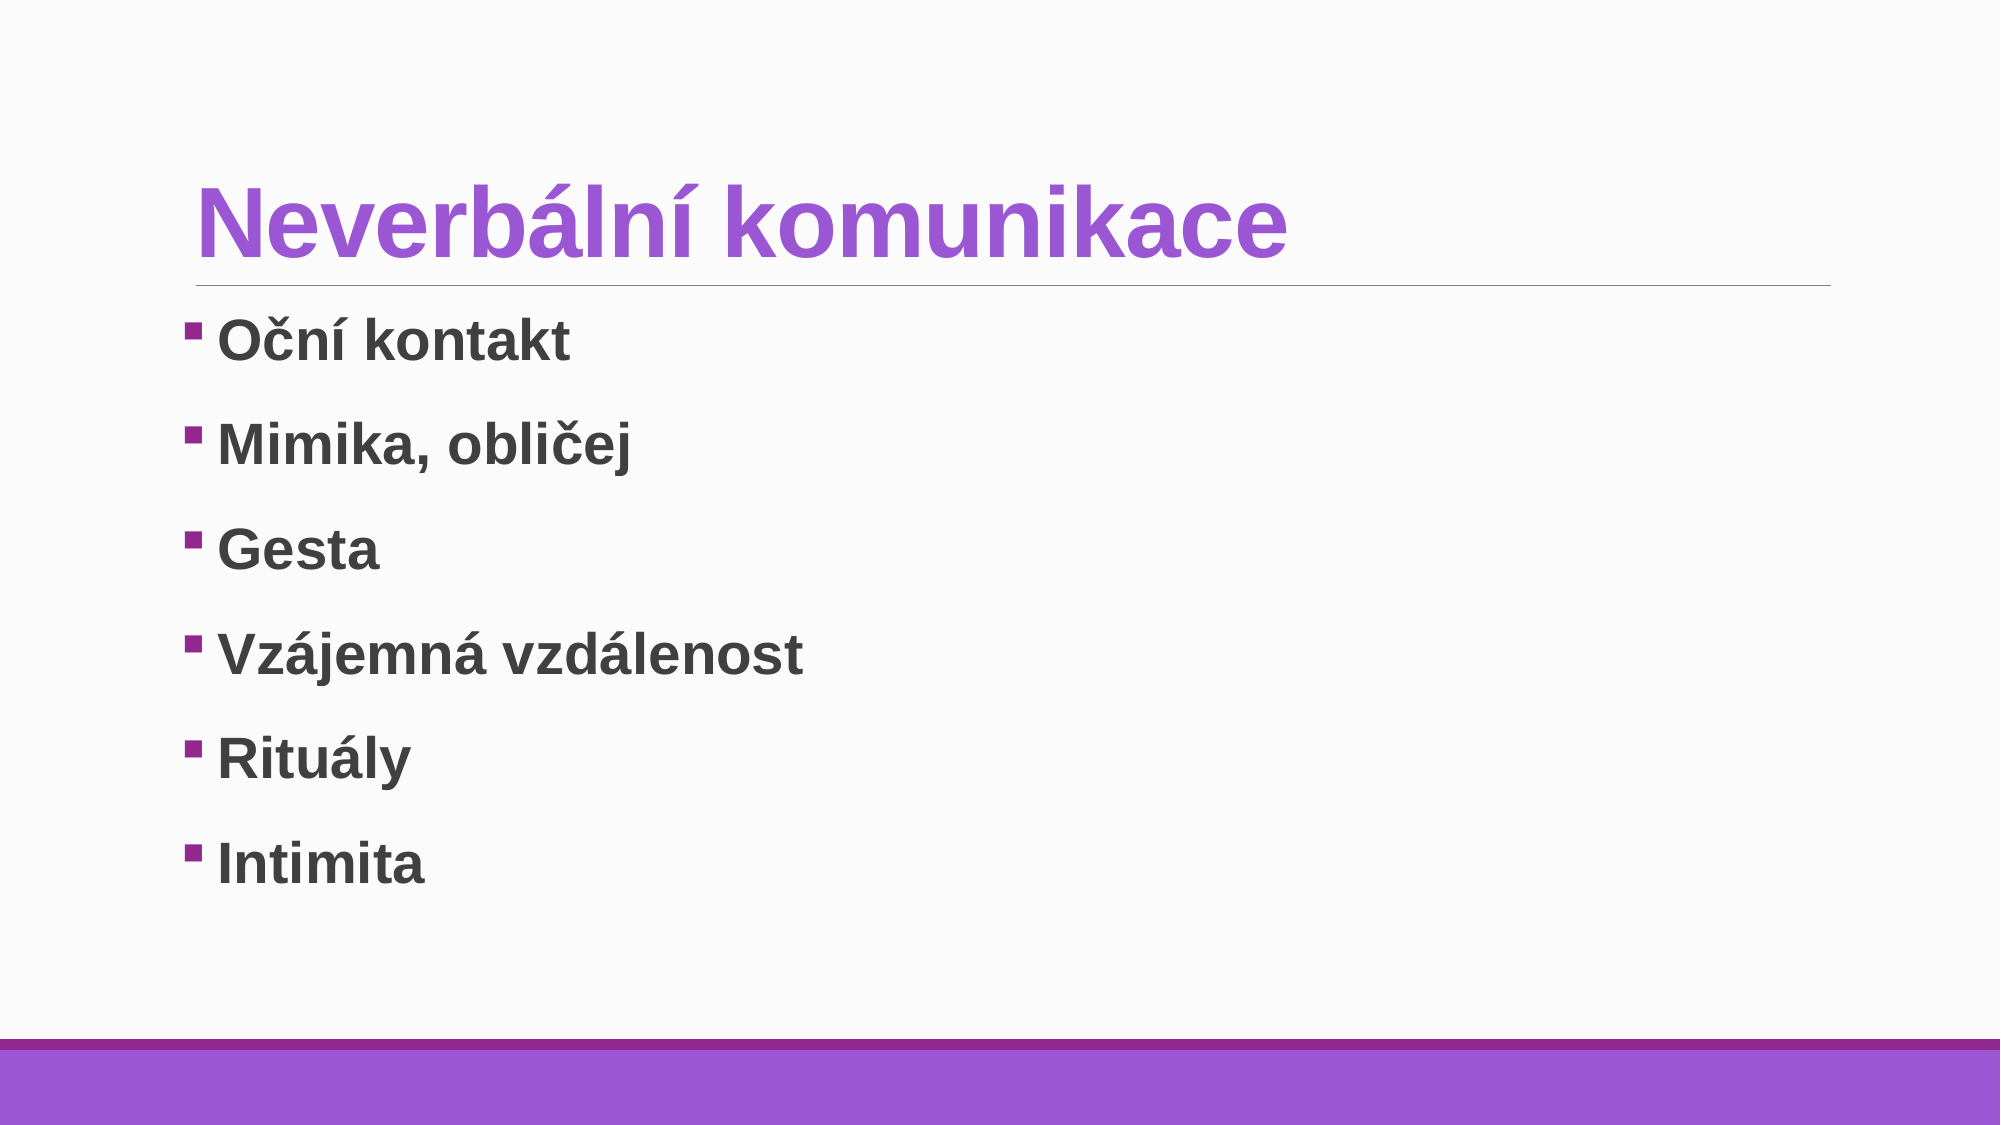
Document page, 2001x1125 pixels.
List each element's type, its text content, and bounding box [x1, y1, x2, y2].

title Neverbální komunikace [180, 47, 1830, 285]
list Oční kontakt Mimika, obličej Gesta Vzájemná vzdálenost Rituály Intimita [180, 302, 1830, 963]
